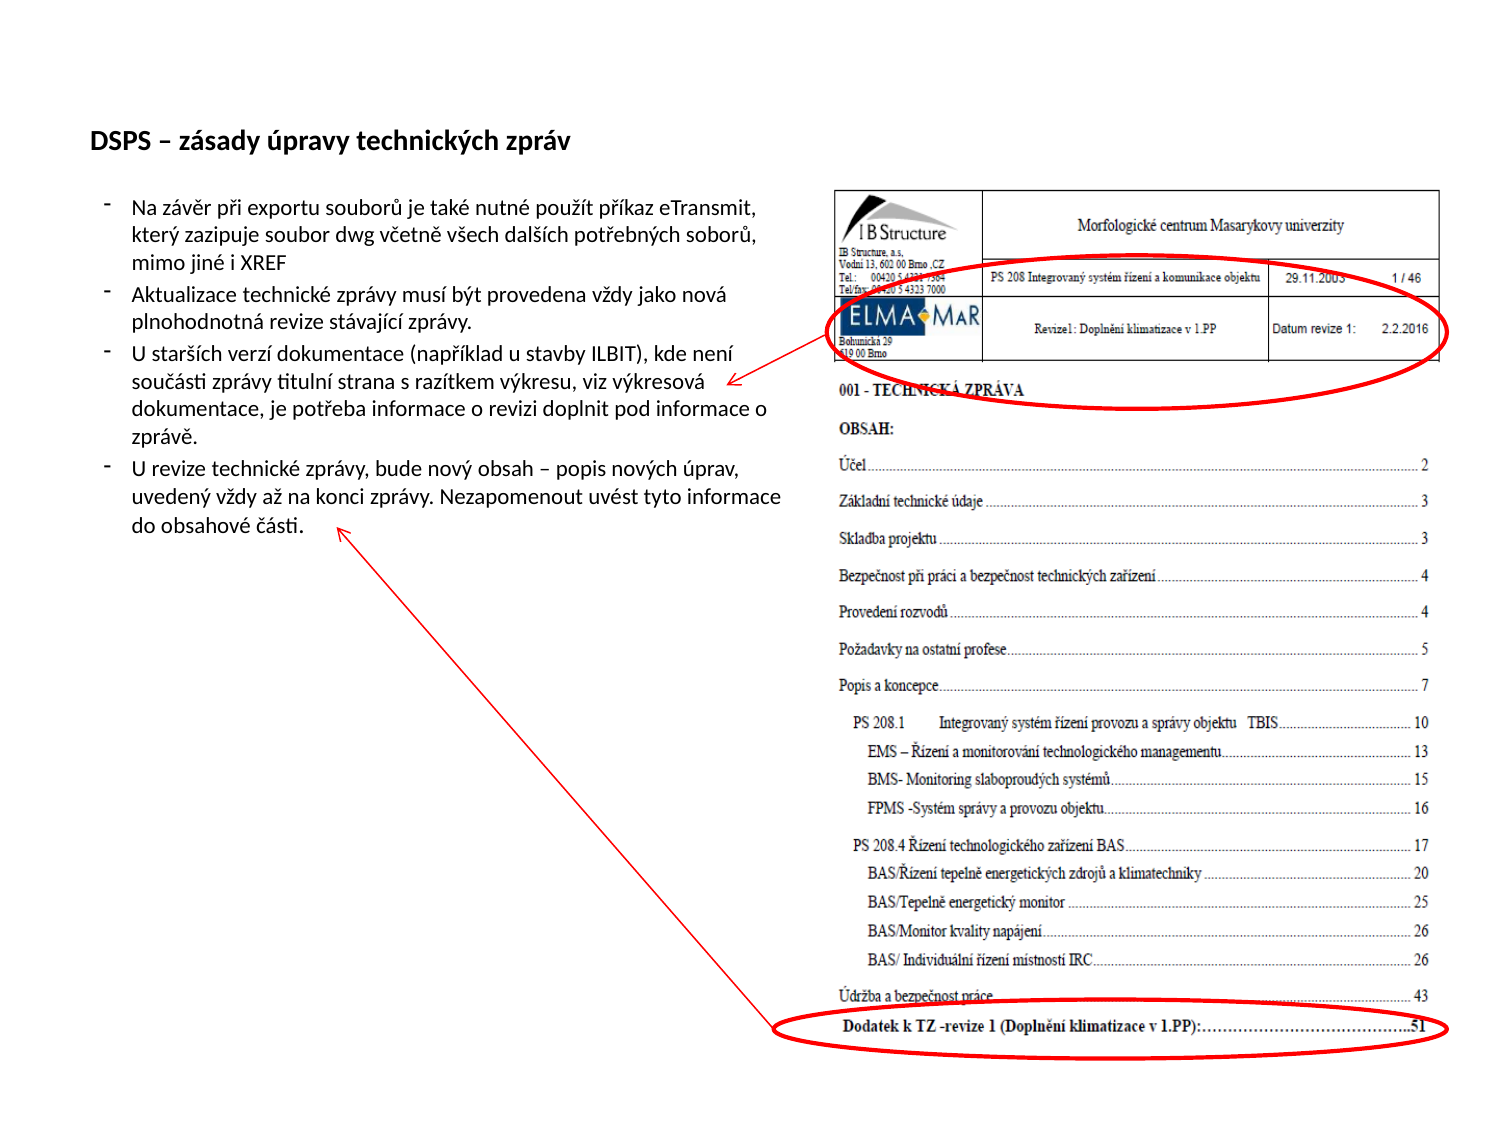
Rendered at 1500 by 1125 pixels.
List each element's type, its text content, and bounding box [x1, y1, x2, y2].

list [828, 184, 1448, 1046]
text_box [726, 334, 826, 386]
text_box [336, 526, 774, 1030]
title DSPS – zásady úpravy technických zpráv [75, 45, 1425, 233]
text_box [775, 1011, 823, 1047]
list Na závěr při exportu souborů je také nutné použít příkaz eTransmit, který zazipuje soubor dwg včetně všech dalších potřebných soborů, mimo jiné i XREF Aktualizace technické zprávy musí být provedena vždy jako nová plnohodnotná revize stávající zprávy. U starších verzí dokumentace (například u stavby ILBIT), kde není součásti zprávy titulní strana s razítkem výkresu, viz výkresová dokumentace, je potřeba informace o revizi doplnit pod informace o zprávě. U revize technické zprávy, bude nový obsah – popis nových úprav, uvedený vždy až na konci zprávy. Nezapomenout uvést tyto informace do obsahové části. [88, 184, 821, 1047]
text_box [897, 1054, 1324, 1061]
